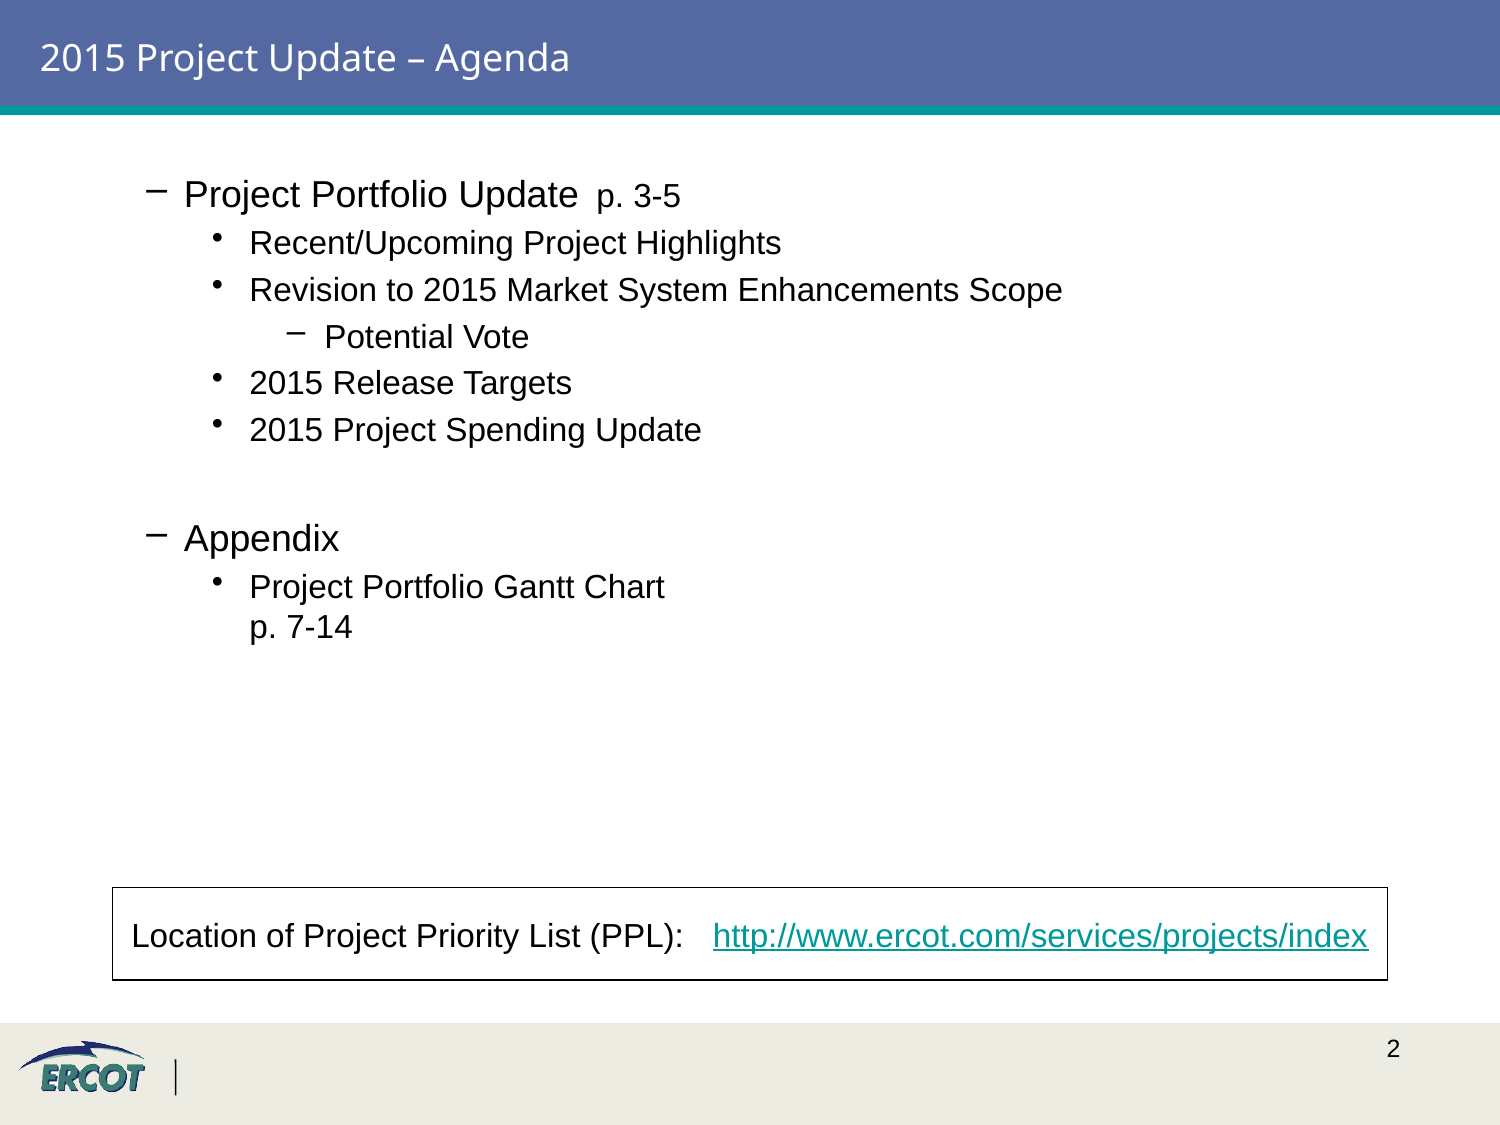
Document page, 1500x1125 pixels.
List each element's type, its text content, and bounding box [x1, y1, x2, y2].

picture [10, 1031, 151, 1111]
list Project Portfolio Update p. 3-5 Recent/Upcoming Project Highlights Revision to 2015 Market System Enhancements Scope Potential Vote 2015 Release Targets 2015 Project Spending Update Appendix Project Portfolio Gantt Chart p. 7-14 [75, 162, 1400, 863]
title 2015 Project Update – Agenda [24, 0, 1013, 113]
text_box Location of Project Priority List (PPL): http://www.ercot.com/services/projects/index [112, 887, 1388, 980]
